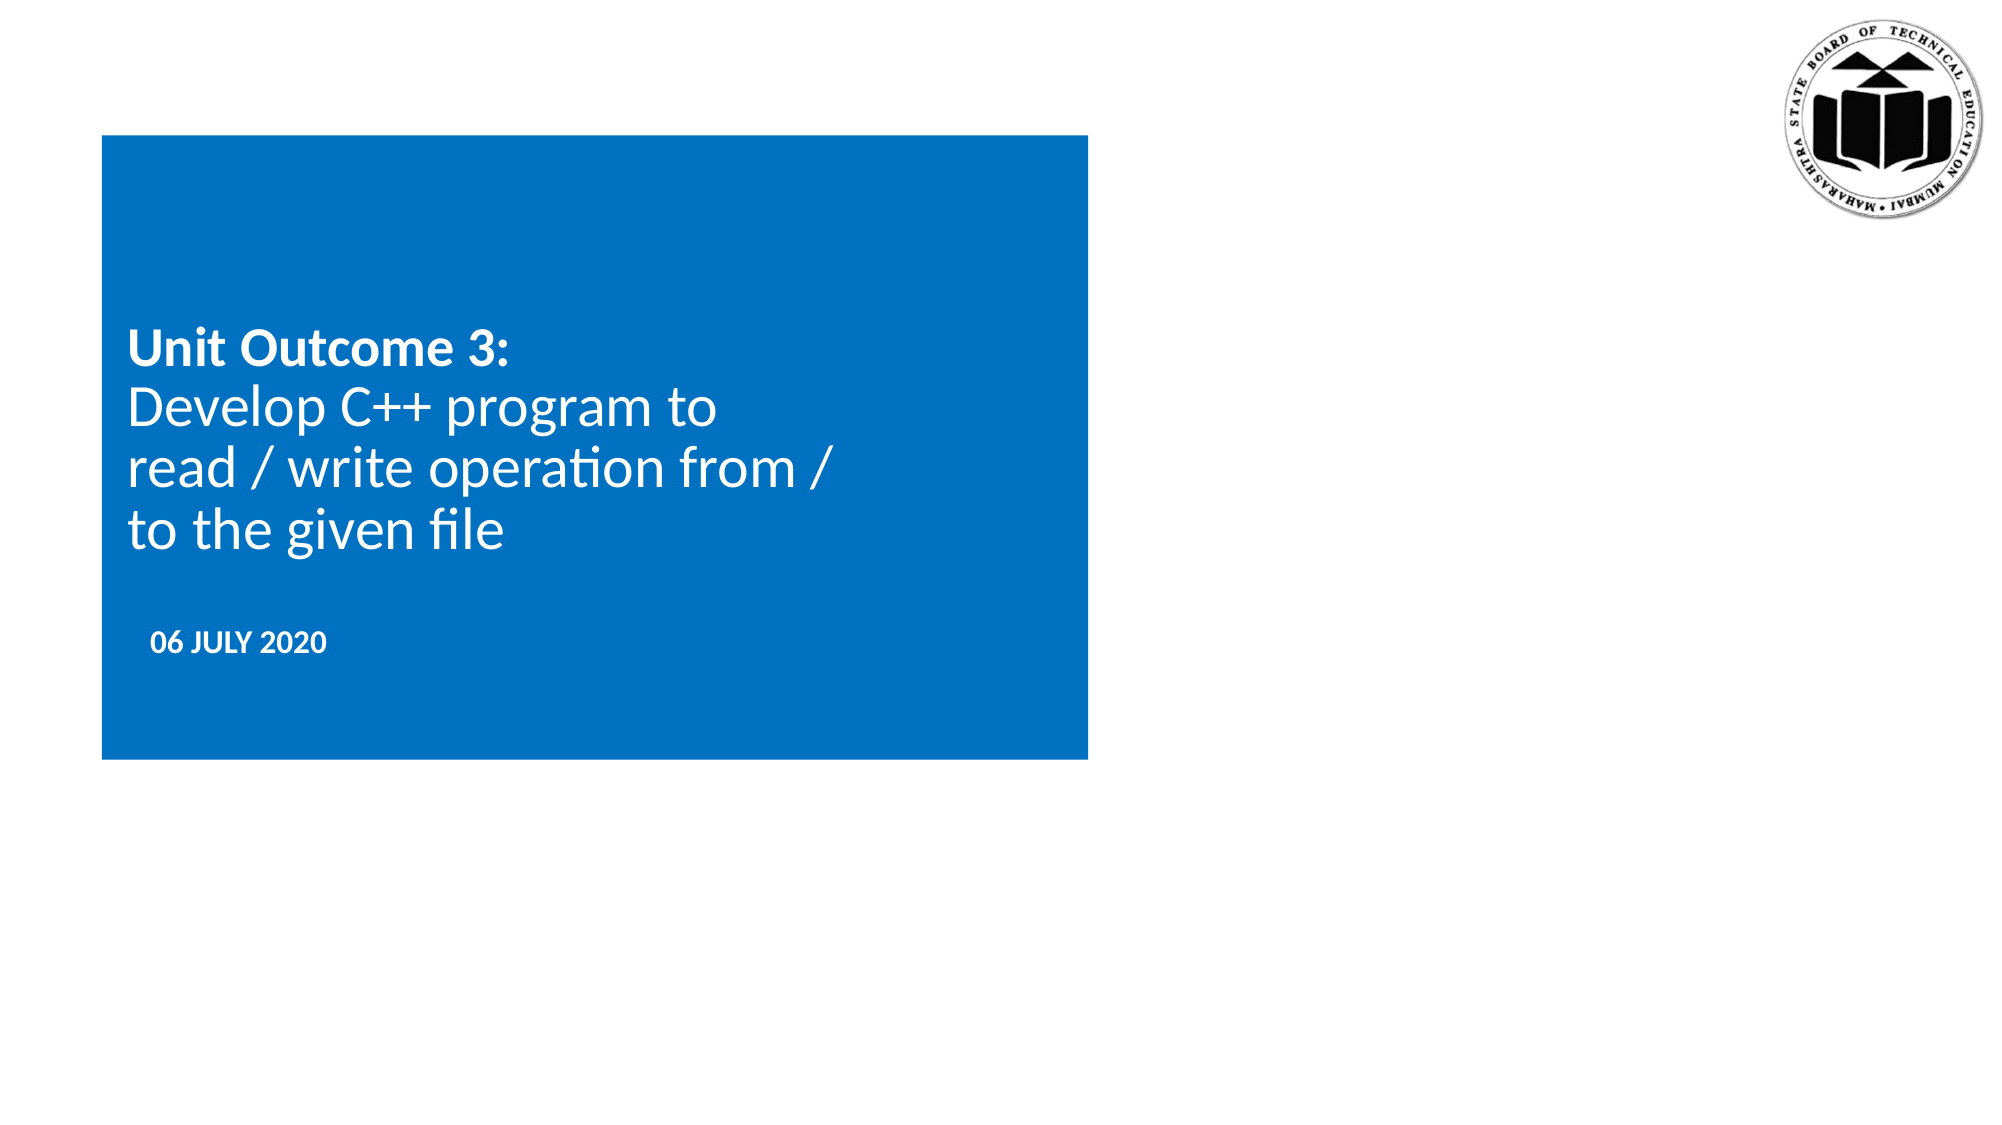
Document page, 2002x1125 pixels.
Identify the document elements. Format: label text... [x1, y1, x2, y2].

title Unit Outcome 3: Develop C++ program to read / write operation from / to the given file [127, 320, 838, 482]
picture [1764, 0, 2001, 237]
subtitle 06 JULY 2020 [150, 620, 1040, 846]
